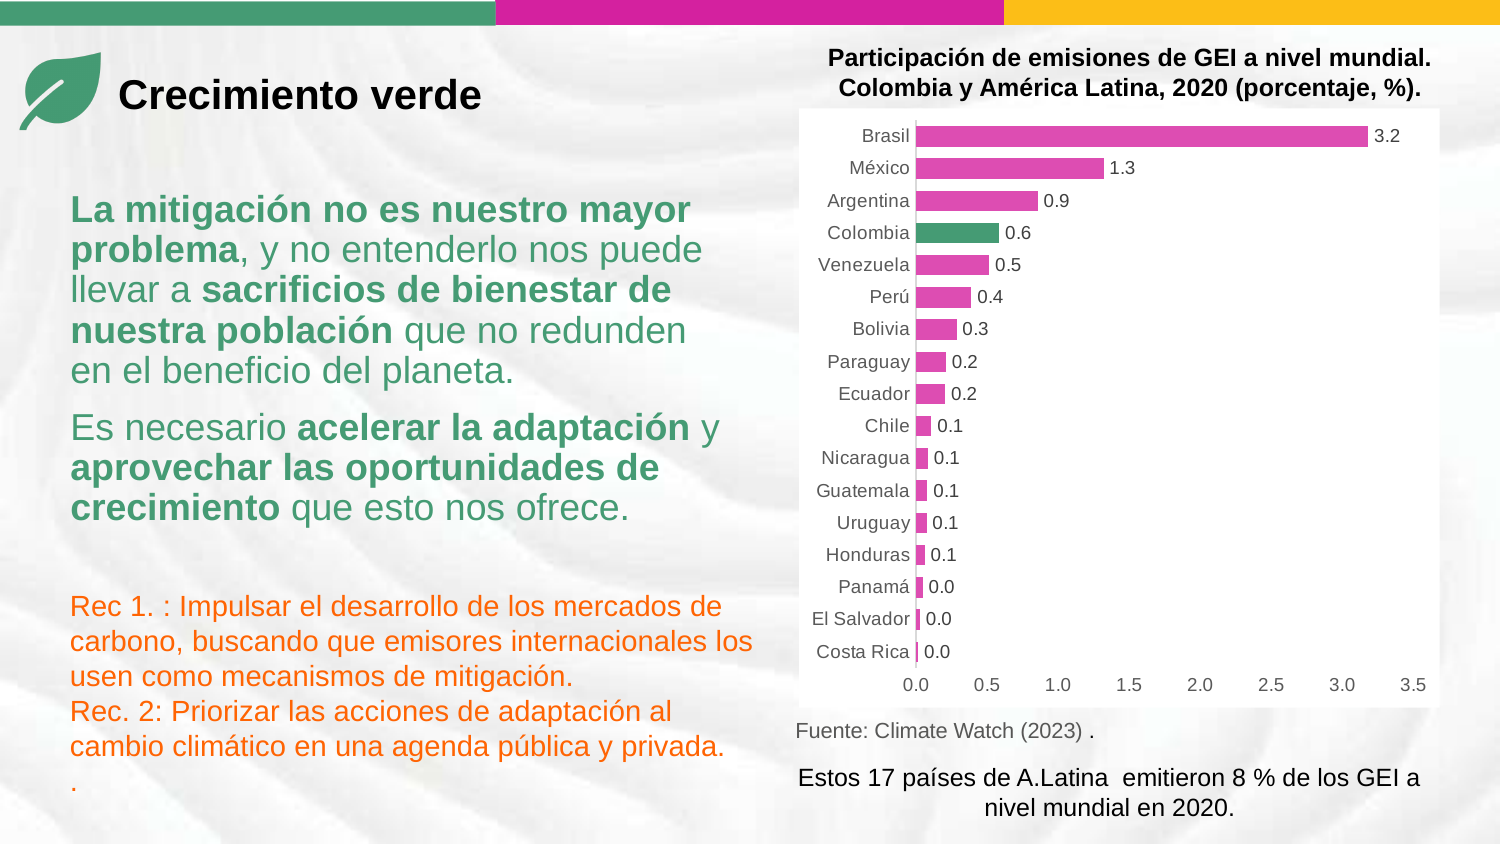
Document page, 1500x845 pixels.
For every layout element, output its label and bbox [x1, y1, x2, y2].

text_box [0, 0, 1500, 27]
picture [0, 27, 1500, 844]
chart [798, 108, 1440, 708]
